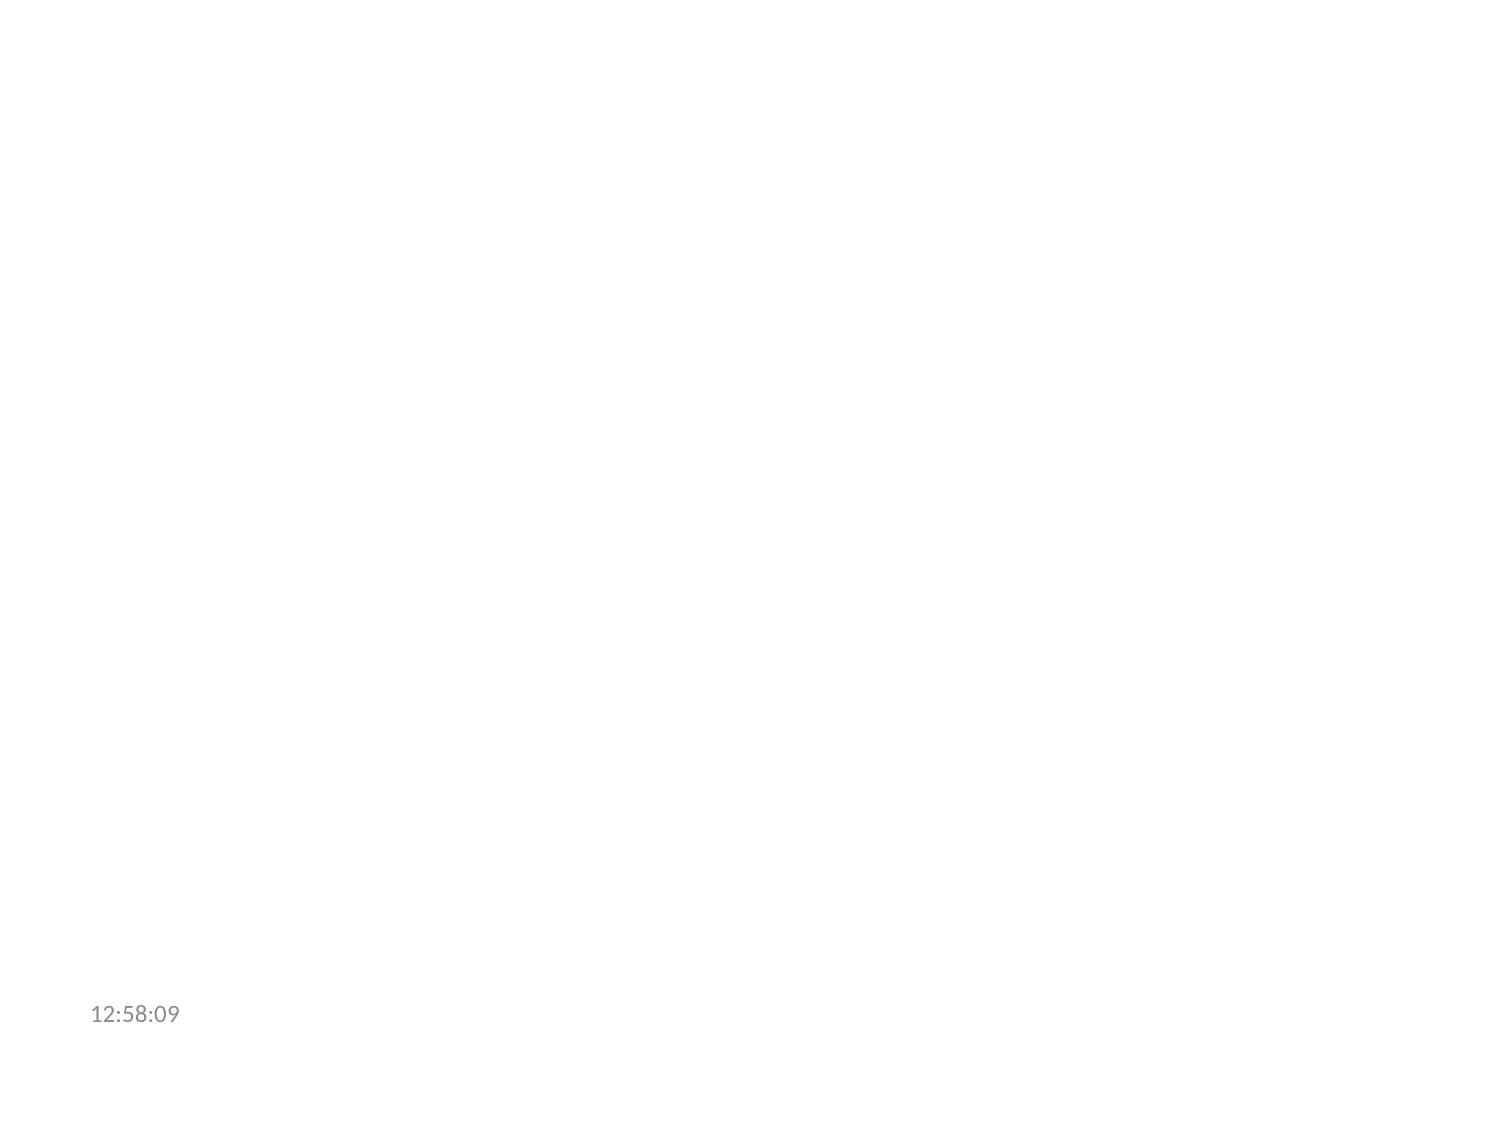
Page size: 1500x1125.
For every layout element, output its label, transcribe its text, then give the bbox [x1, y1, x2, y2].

text_box 15:35:09 [75, 982, 425, 1043]
